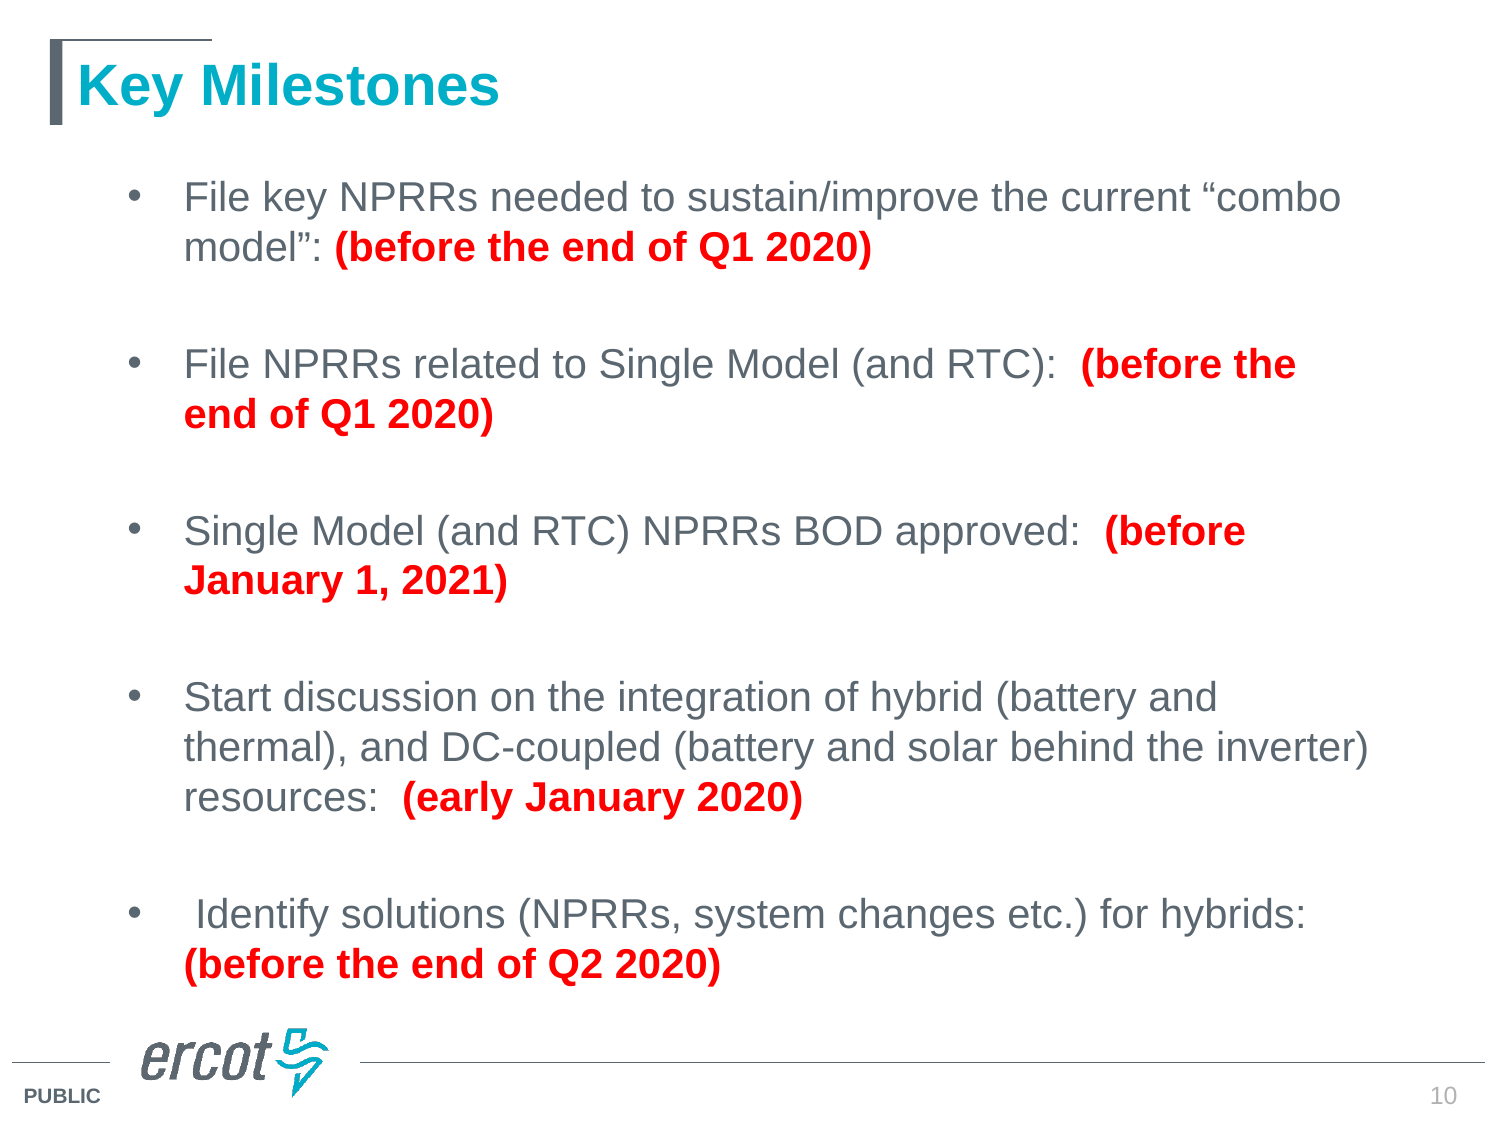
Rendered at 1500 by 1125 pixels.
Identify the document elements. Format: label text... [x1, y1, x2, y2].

slide_number 10 [1400, 1076, 1488, 1113]
list File key NPRRs needed to sustain/improve the current “combo model”: (before the end of Q1 2020) File NPRRs related to Single Model (and RTC): (before the end of Q1 2020) Single Model (and RTC) NPRRs BOD approved: (before January 1, 2021) Start discussion on the integration of hybrid (battery and thermal), and DC-coupled (battery and solar behind the inverter) resources: (early January 2020) Identify solutions (NPRRs, system changes etc.) for hybrids: (before the end of Q2 2020) [112, 162, 1388, 1038]
picture [137, 1038, 332, 1100]
title Key Milestones [62, 39, 1450, 125]
